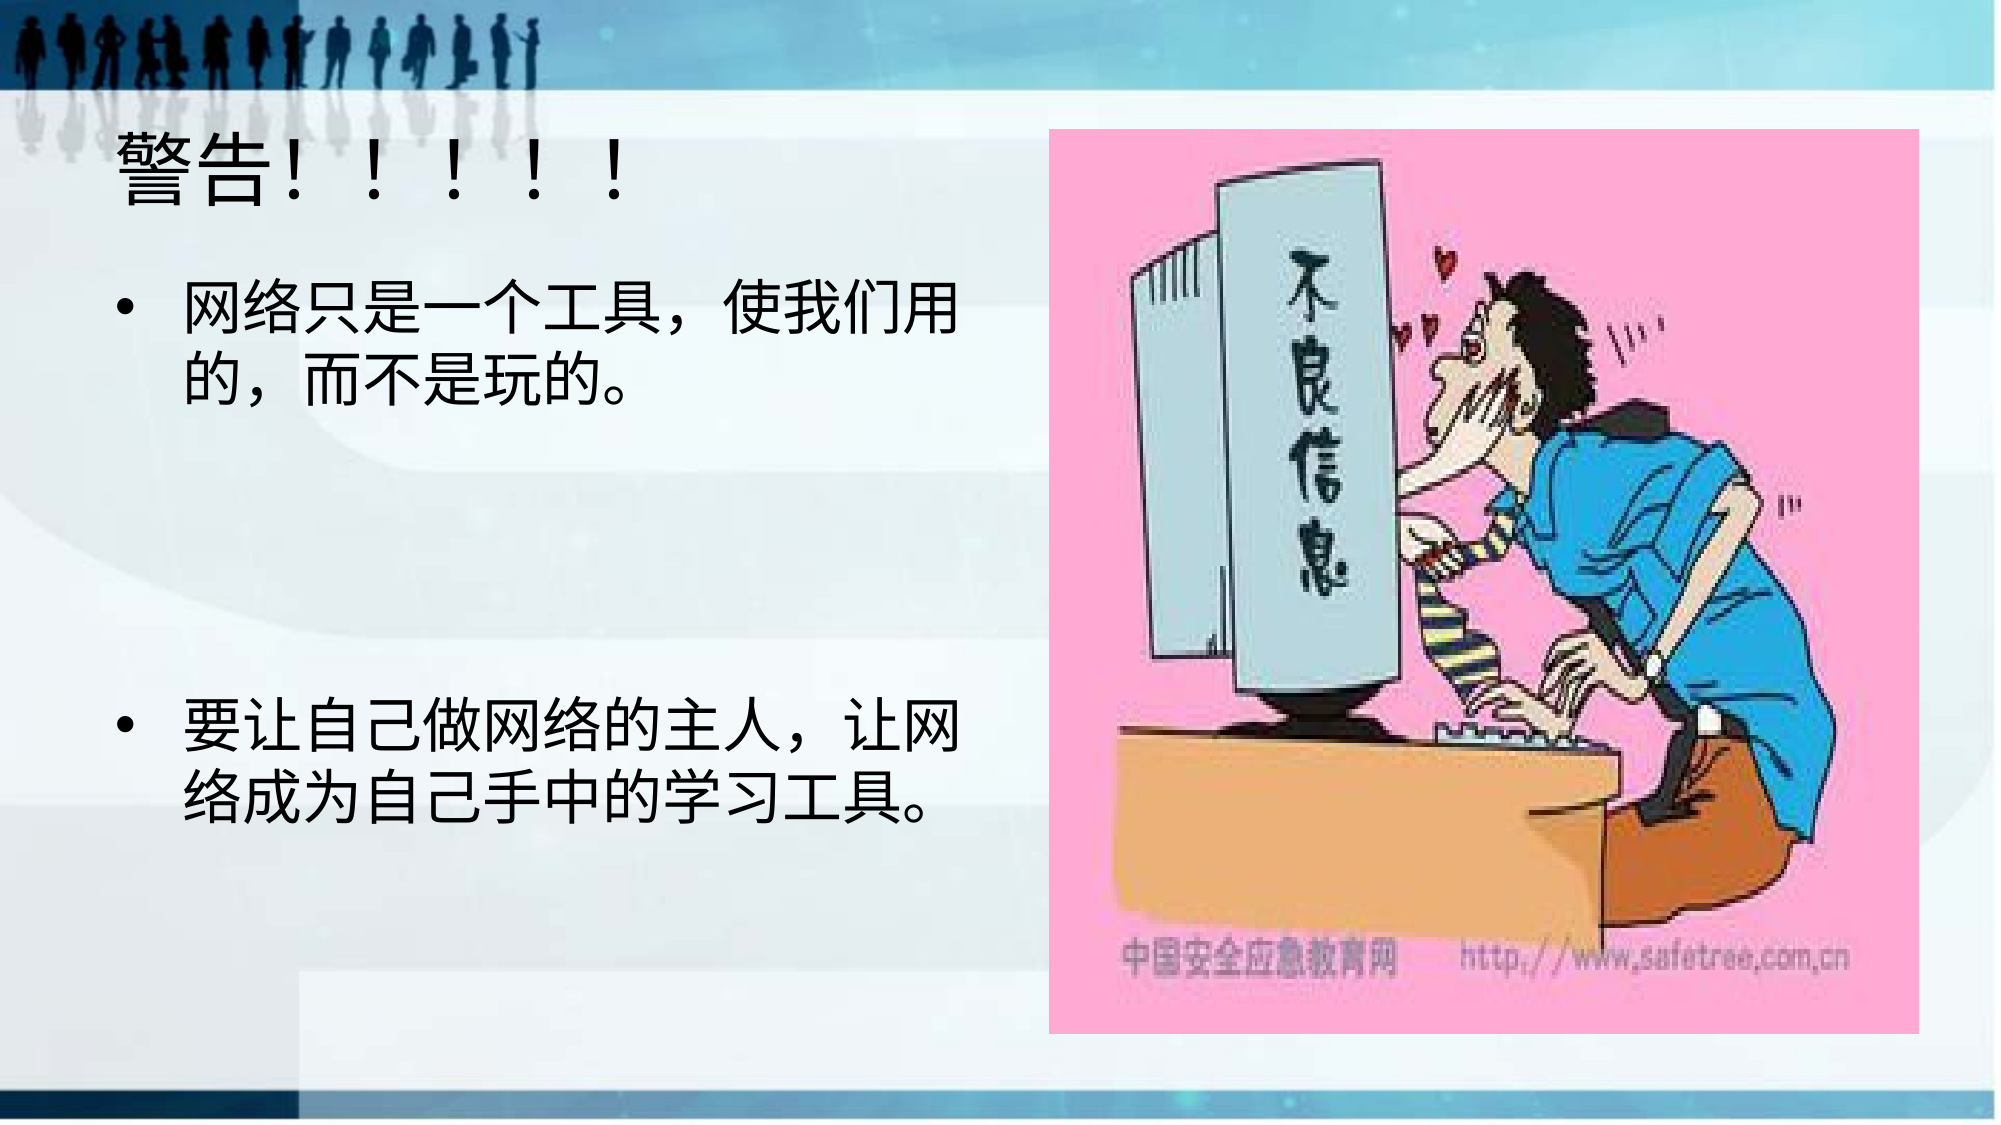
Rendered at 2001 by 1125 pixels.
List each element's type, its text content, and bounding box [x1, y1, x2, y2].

title 警告！！！！！ [99, 84, 1901, 251]
list 网络只是一个工具，使我们用的，而不是玩的。 要让自己做网络的主人，让网络成为自己手中的学习工具。 [99, 262, 983, 1006]
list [1049, 129, 1919, 1034]
picture [0, 0, 2001, 1125]
